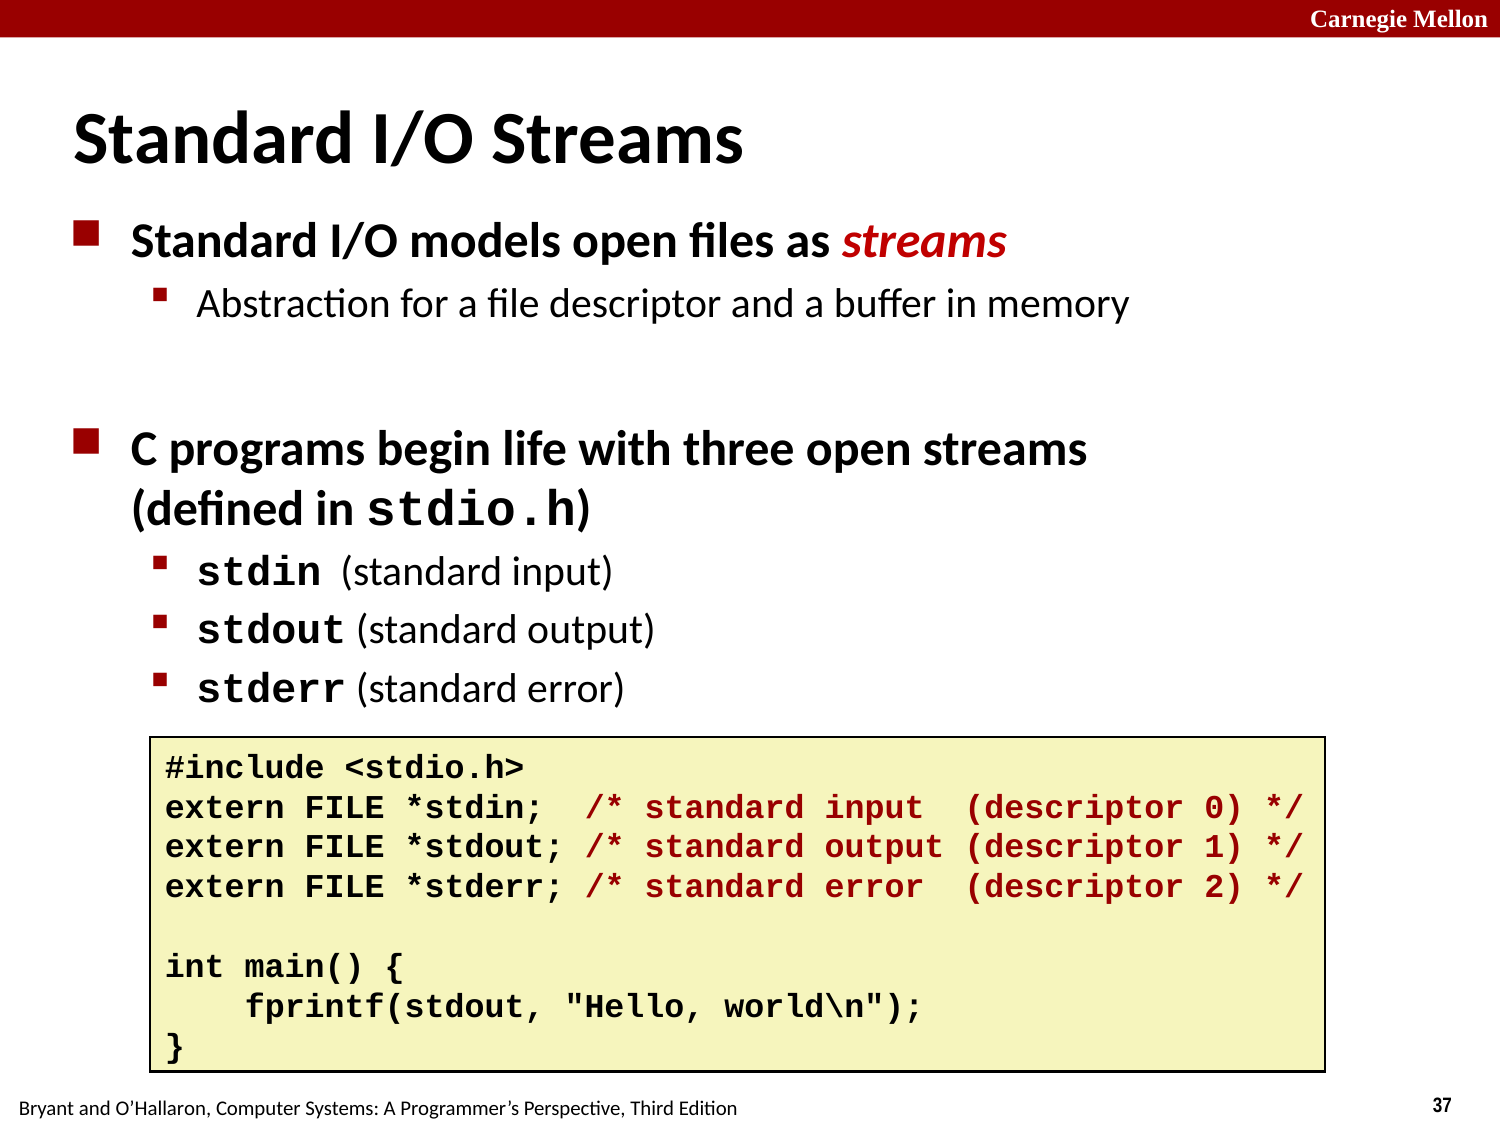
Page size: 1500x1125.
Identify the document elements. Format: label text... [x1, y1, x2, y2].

text_box #include <stdio.h> extern FILE *stdin; /* standard input (descriptor 0) */ extern FILE *stdout; /* standard output (descriptor 1) */ extern FILE *stderr; /* standard error (descriptor 2) */ int main() { fprintf(stdout, "Hello, world\n"); } [150, 737, 1326, 1072]
title Standard I/O Streams [58, 71, 1305, 197]
list Standard I/O models open files as streams Abstraction for a file descriptor and a buffer in memory C programs begin life with three open streams (defined in stdio.h) stdin (standard input) stdout (standard output) stderr (standard error) [59, 199, 1423, 688]
